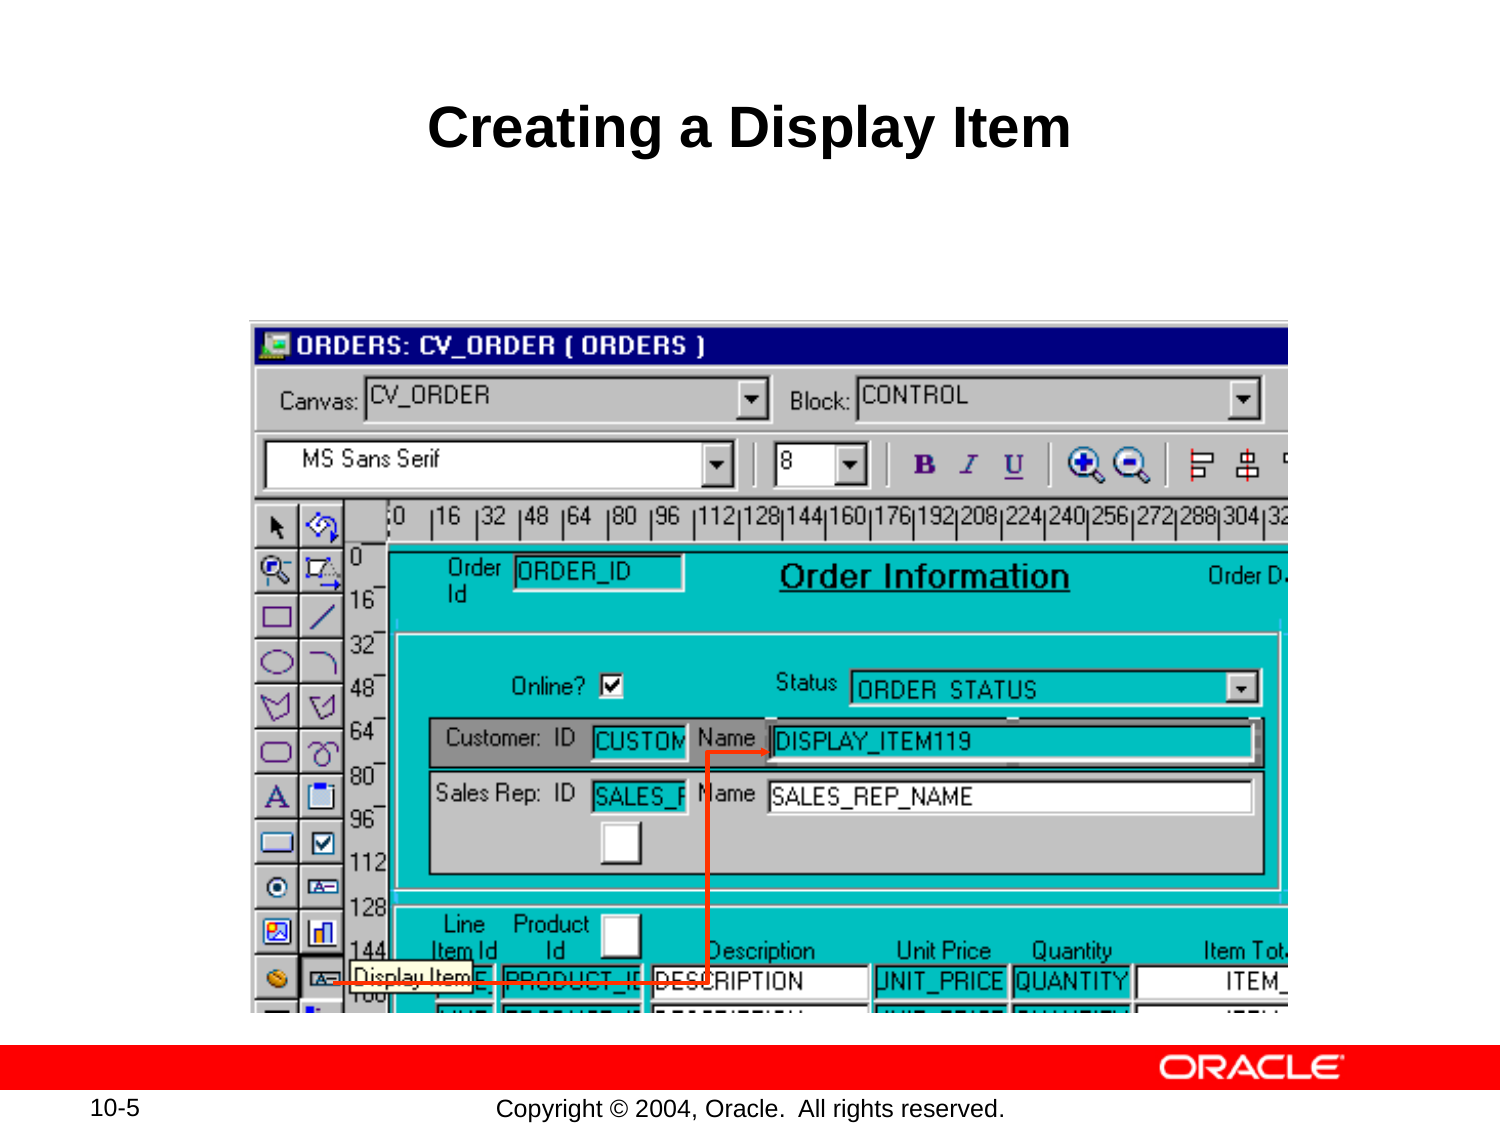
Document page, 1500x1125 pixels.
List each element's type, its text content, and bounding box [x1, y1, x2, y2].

picture [249, 320, 1288, 1013]
title Creating a Display Item [149, 87, 1351, 232]
